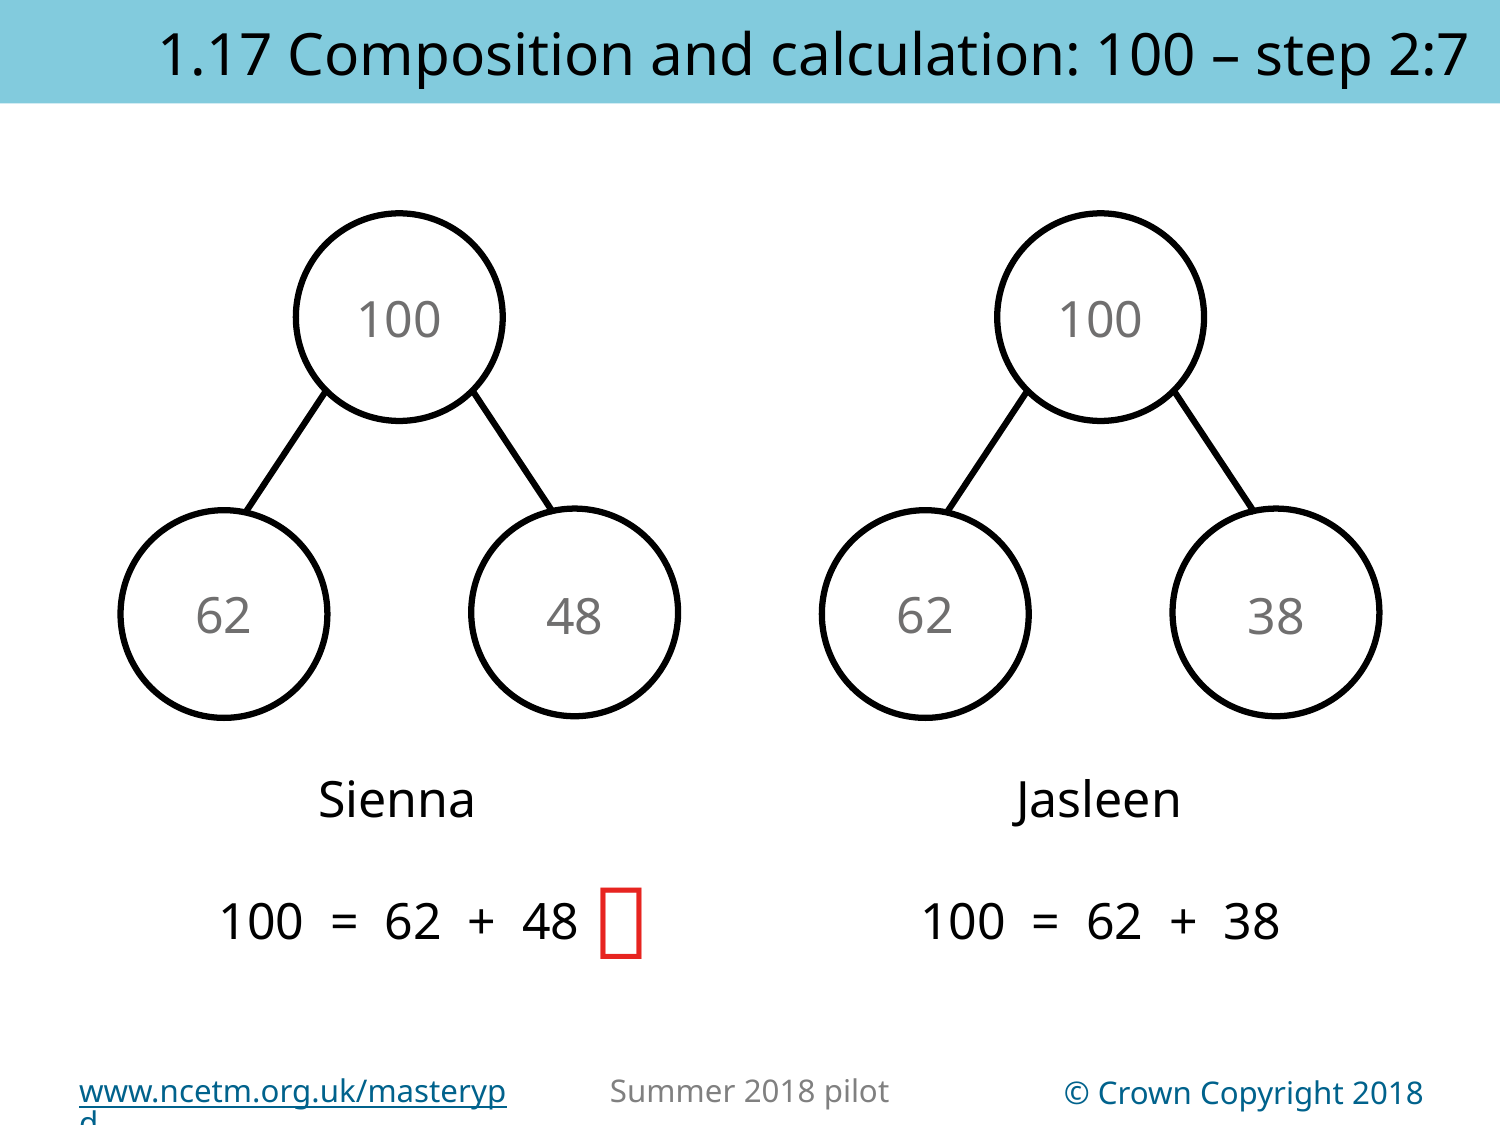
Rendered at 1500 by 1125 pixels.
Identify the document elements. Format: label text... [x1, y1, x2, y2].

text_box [120, 213, 679, 719]
text_box Sienna [303, 759, 493, 835]
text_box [821, 213, 1380, 719]
list 1.17 Composition and calculation: 100 – step 2:7 [0, 0, 1500, 104]
text_box 100 = 62 + 48 [204, 881, 566, 957]
text_box Jasleen [1000, 759, 1198, 835]
text_box  [566, 851, 677, 987]
text_box 100 = 62 + 38 [905, 881, 1296, 957]
